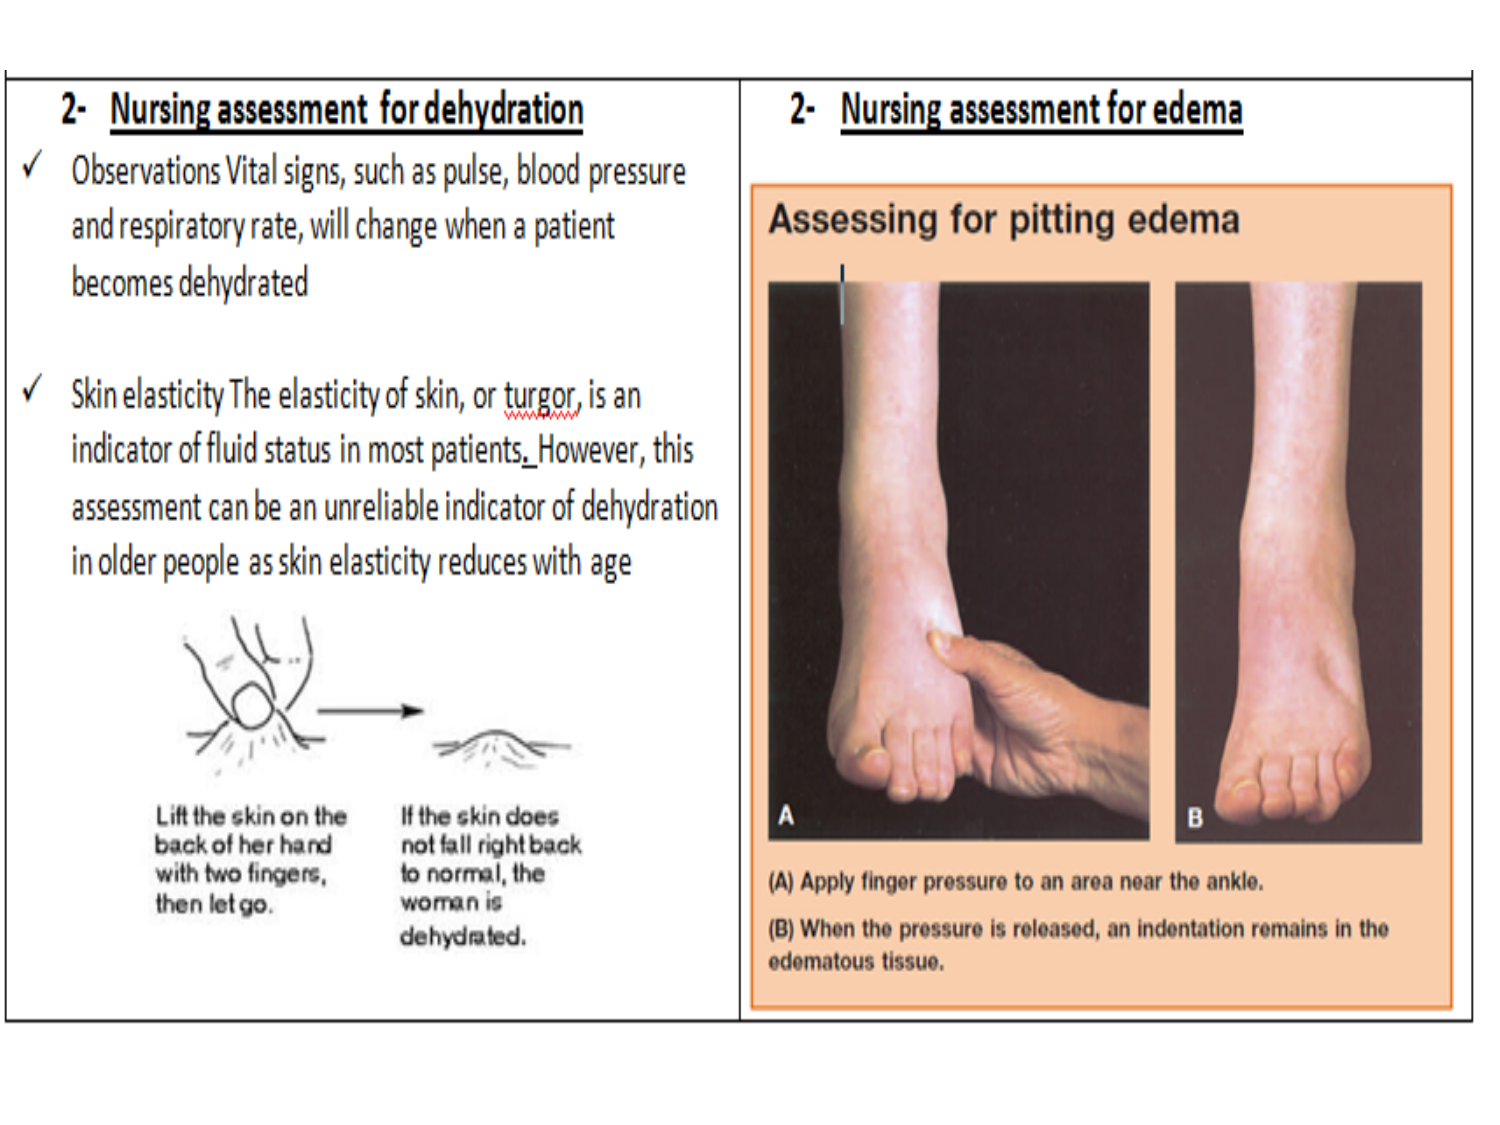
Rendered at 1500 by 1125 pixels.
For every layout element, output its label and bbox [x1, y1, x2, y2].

picture [0, 70, 1477, 1032]
